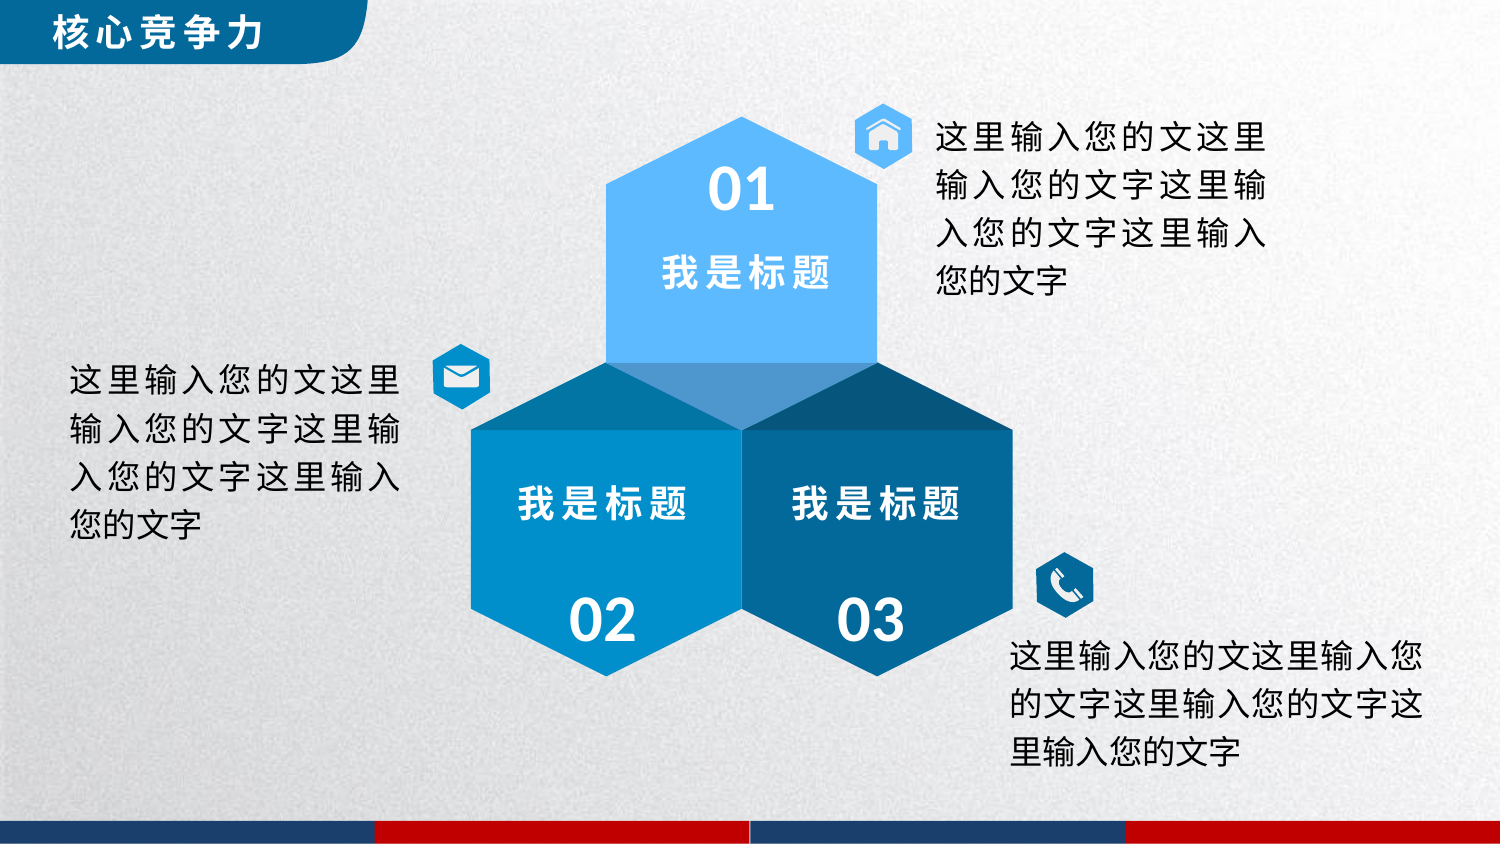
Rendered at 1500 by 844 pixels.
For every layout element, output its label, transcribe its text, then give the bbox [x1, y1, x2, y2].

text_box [432, 343, 491, 410]
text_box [1035, 551, 1094, 618]
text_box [751, 474, 1001, 651]
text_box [605, 116, 878, 431]
text_box 这里输入您的文这里输入您的文字这里输入您的文字这里输入您的文字 [924, 101, 1279, 307]
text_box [620, 138, 871, 300]
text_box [470, 361, 742, 677]
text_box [854, 103, 913, 170]
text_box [747, 361, 1013, 677]
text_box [0, 0, 368, 65]
text_box 这里输入您的文这里输入您的文字这里输入您的文字这里输入您的文字 [998, 620, 1436, 777]
text_box 这里输入您的文这里输入您的文字这里输入您的文字这里输入您的文字 [58, 345, 413, 550]
picture [0, 0, 1500, 820]
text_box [477, 474, 728, 651]
